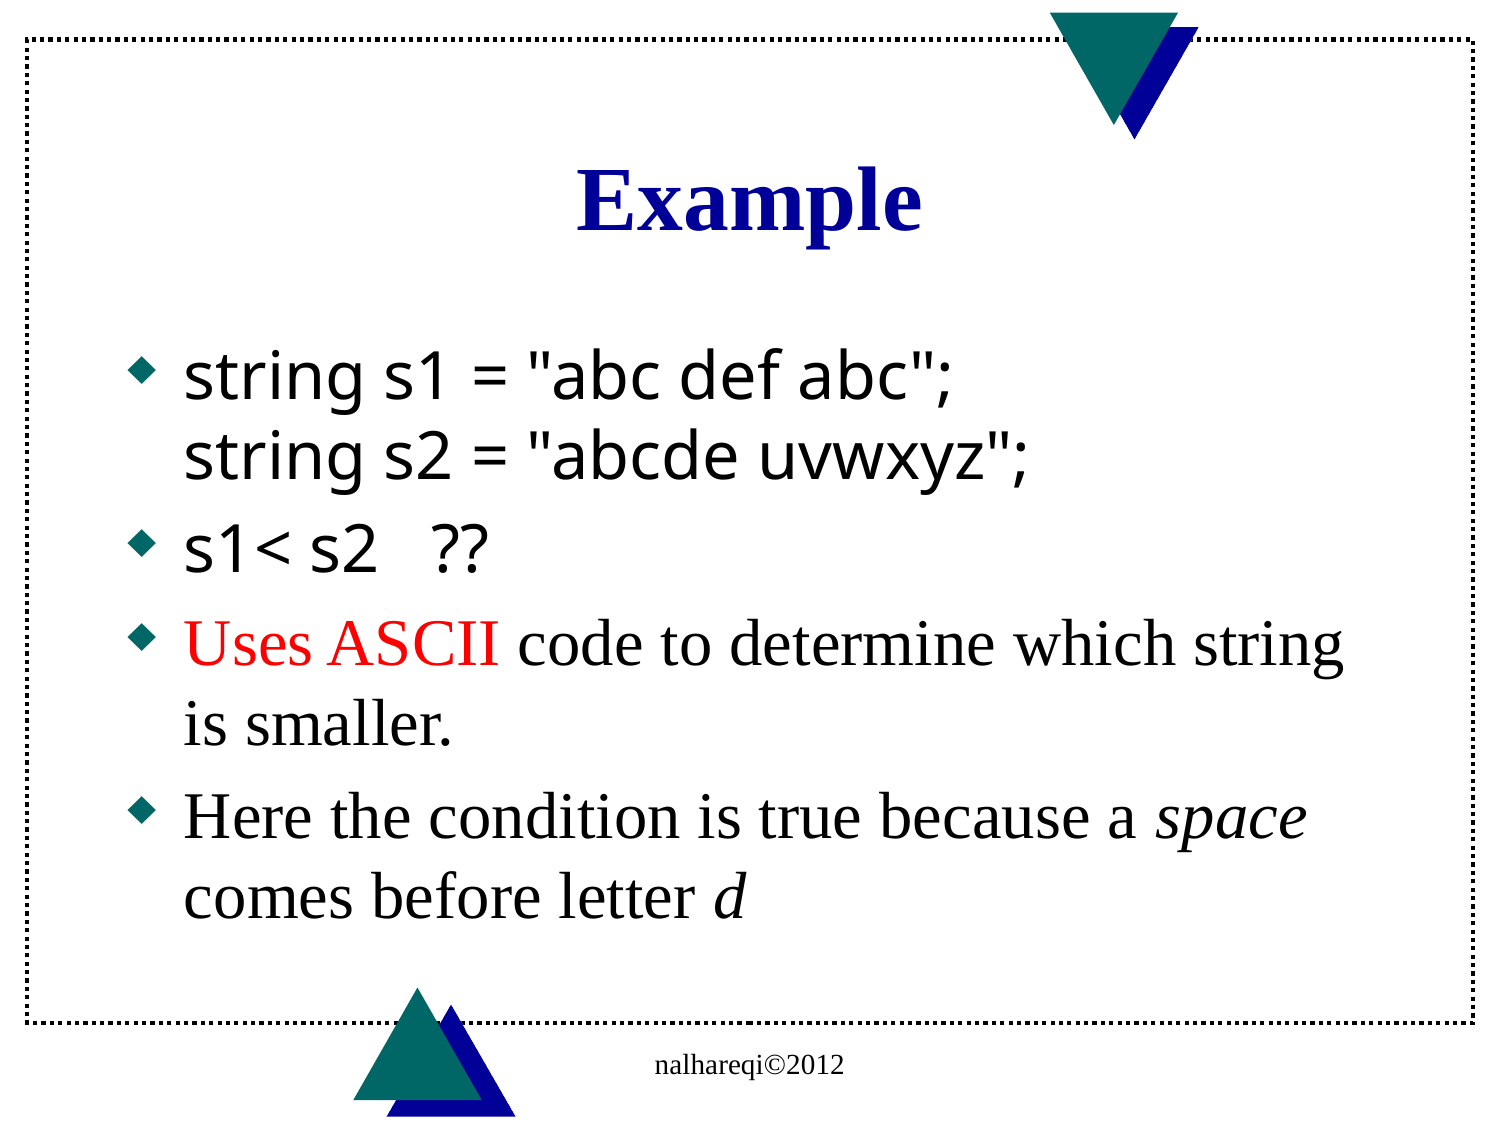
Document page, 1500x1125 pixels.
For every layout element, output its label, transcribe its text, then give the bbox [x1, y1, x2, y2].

title Example [112, 99, 1388, 288]
list string s1 = "abc def abc"; string s2 = "abcde uvwxyz"; s1< s2 ?? Uses ASCII code to determine which string is smaller. Here the condition is true because a space comes before letter d [112, 324, 1388, 1001]
footer nalhareqi©2012 [512, 1024, 988, 1101]
